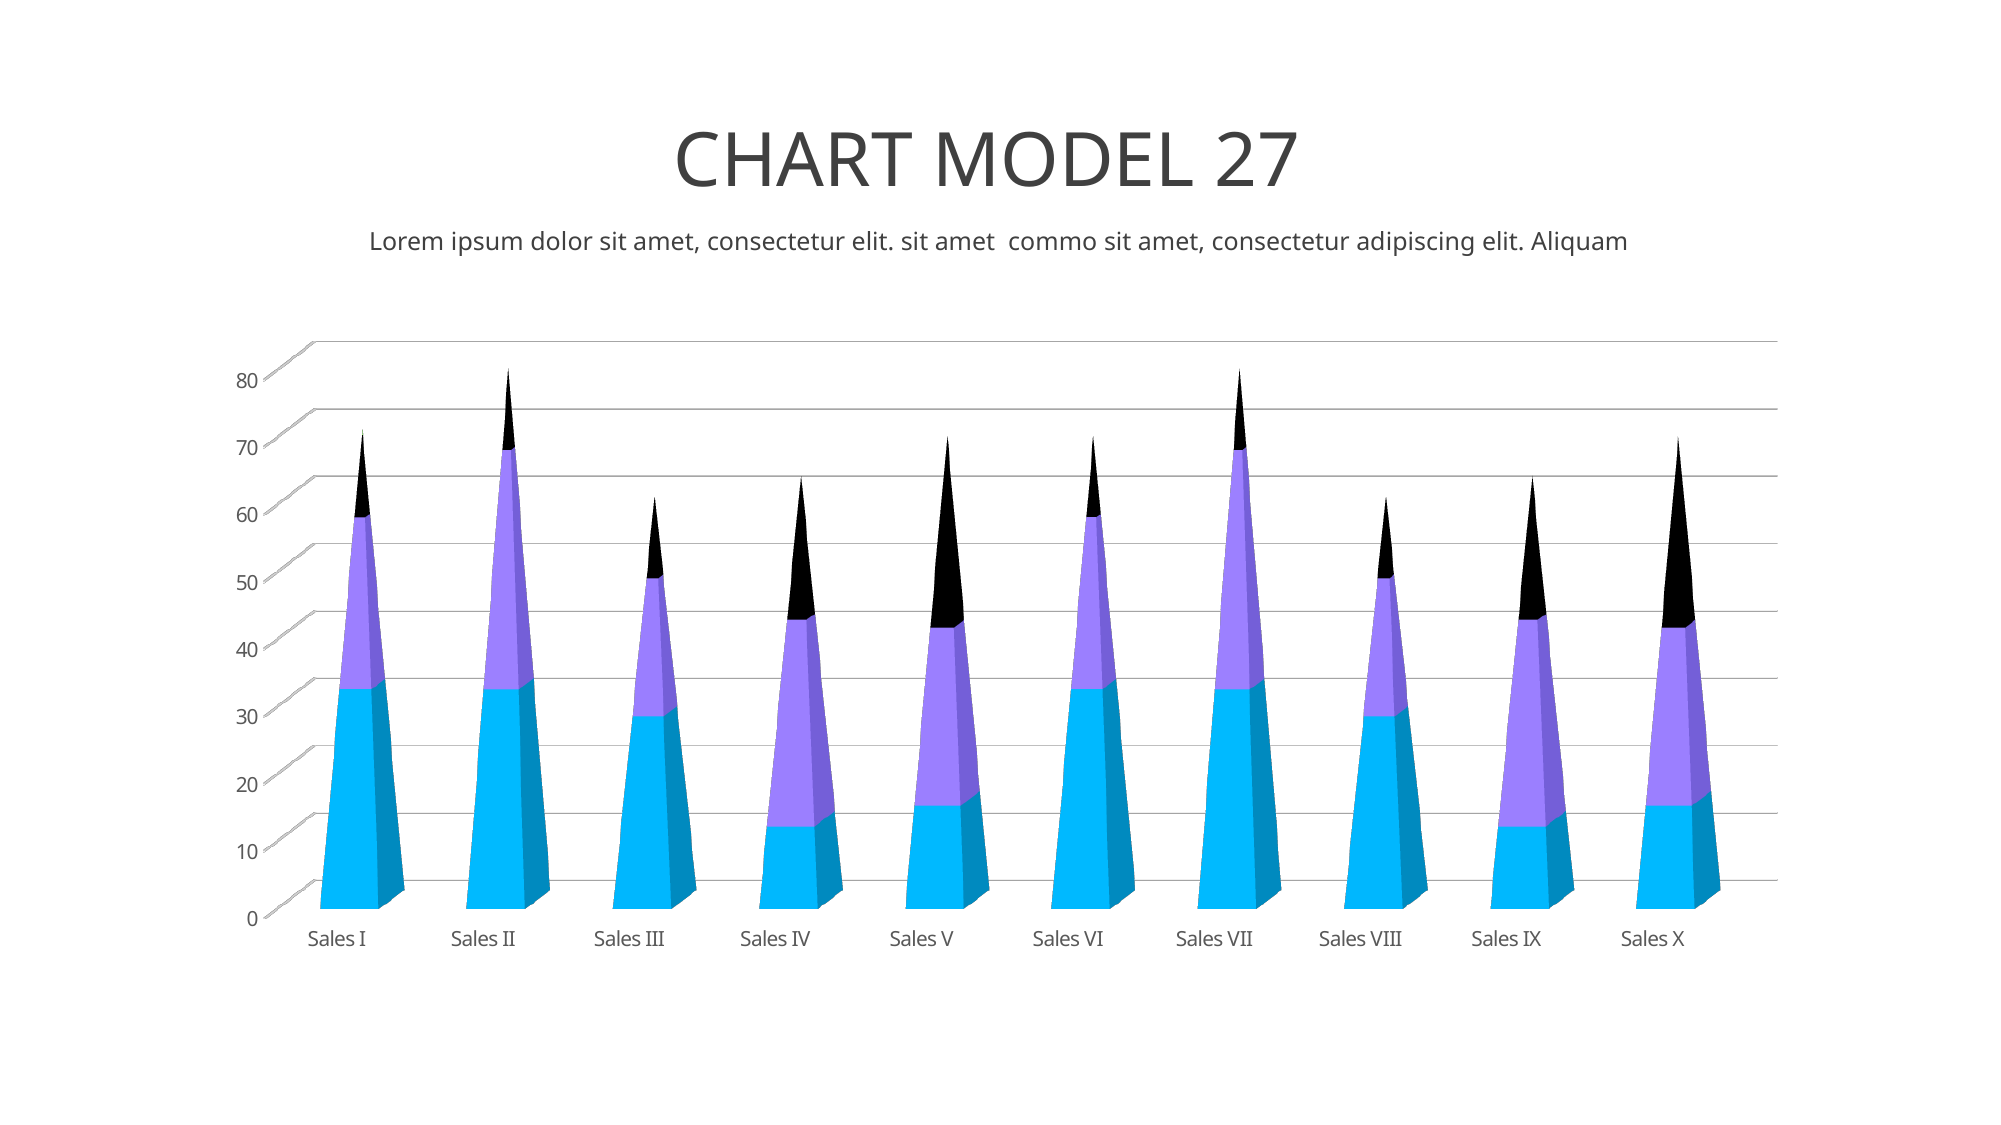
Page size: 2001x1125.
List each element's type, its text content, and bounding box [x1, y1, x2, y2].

chart [190, 328, 1822, 966]
text_box Lorem ipsum dolor sit amet, consectetur elit. sit amet commo sit amet, consectetur adipiscing elit. Aliquam [341, 202, 1659, 263]
text_box CHART MODEL 27 [506, 66, 1469, 202]
